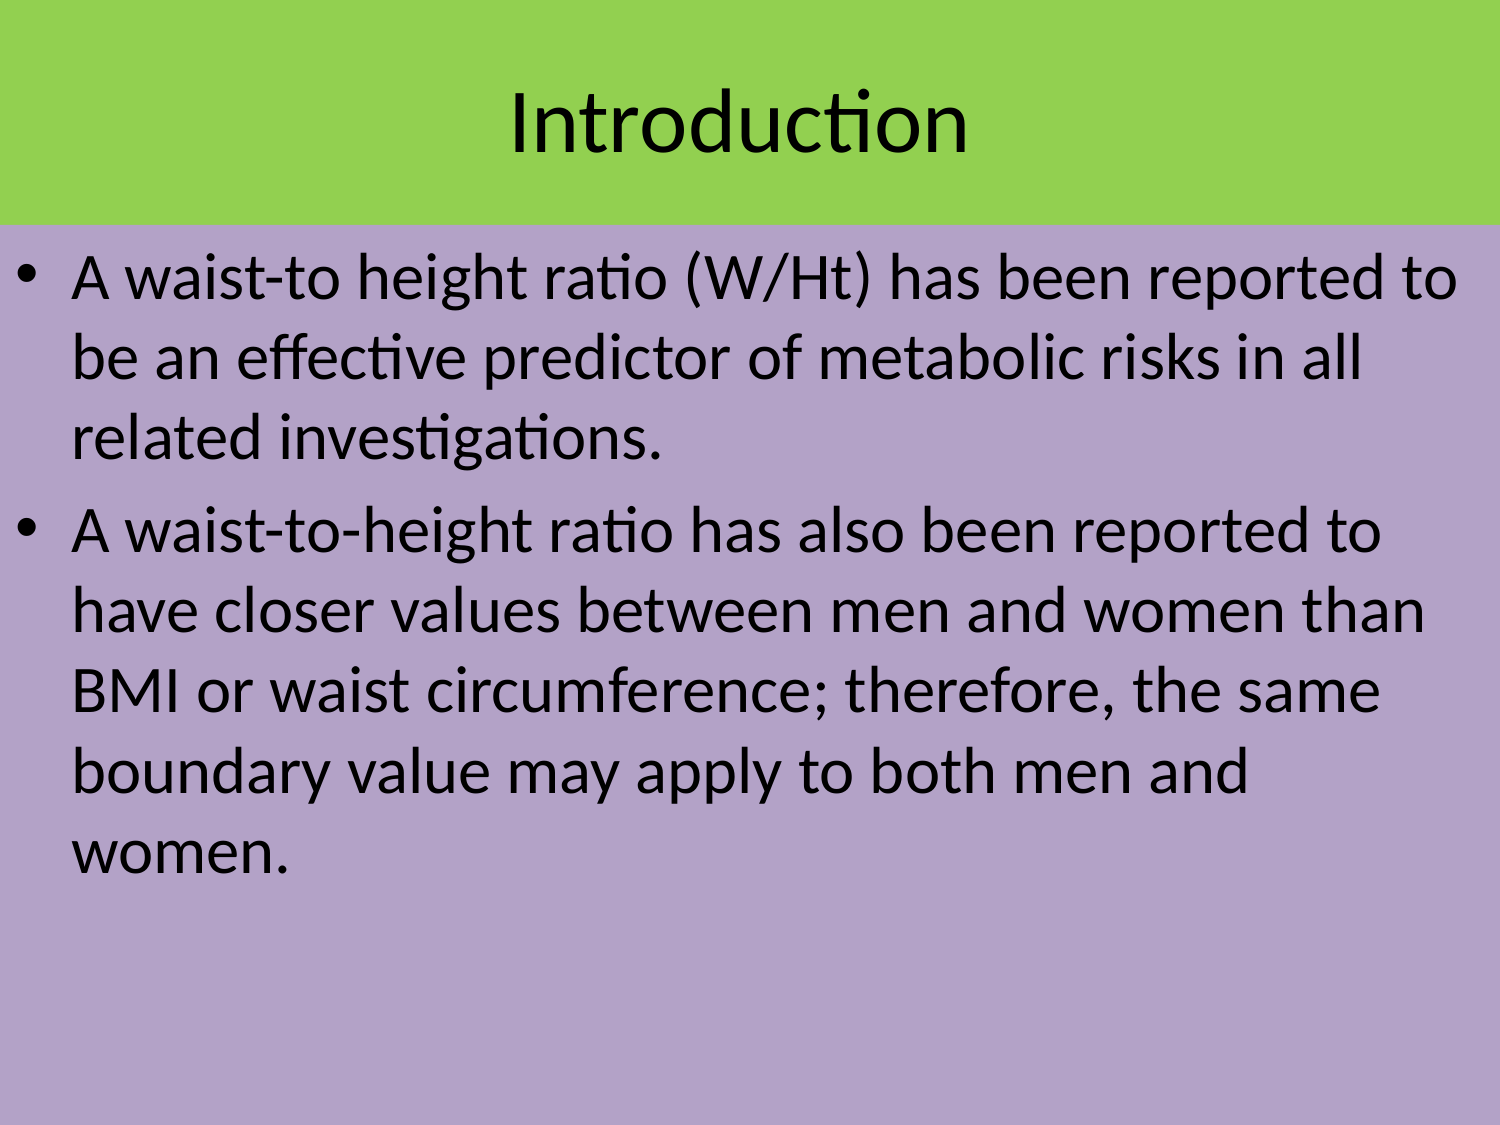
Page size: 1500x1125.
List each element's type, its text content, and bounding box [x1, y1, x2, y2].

list A waist-to height ratio (W/Ht) has been reported to be an effective predictor of metabolic risks in all related investigations. A waist-to-height ratio has also been reported to have closer values between men and women than BMI or waist circumference; therefore, the same boundary value may apply to both men and women. [0, 224, 1500, 1125]
title Introduction [0, 0, 1500, 224]
